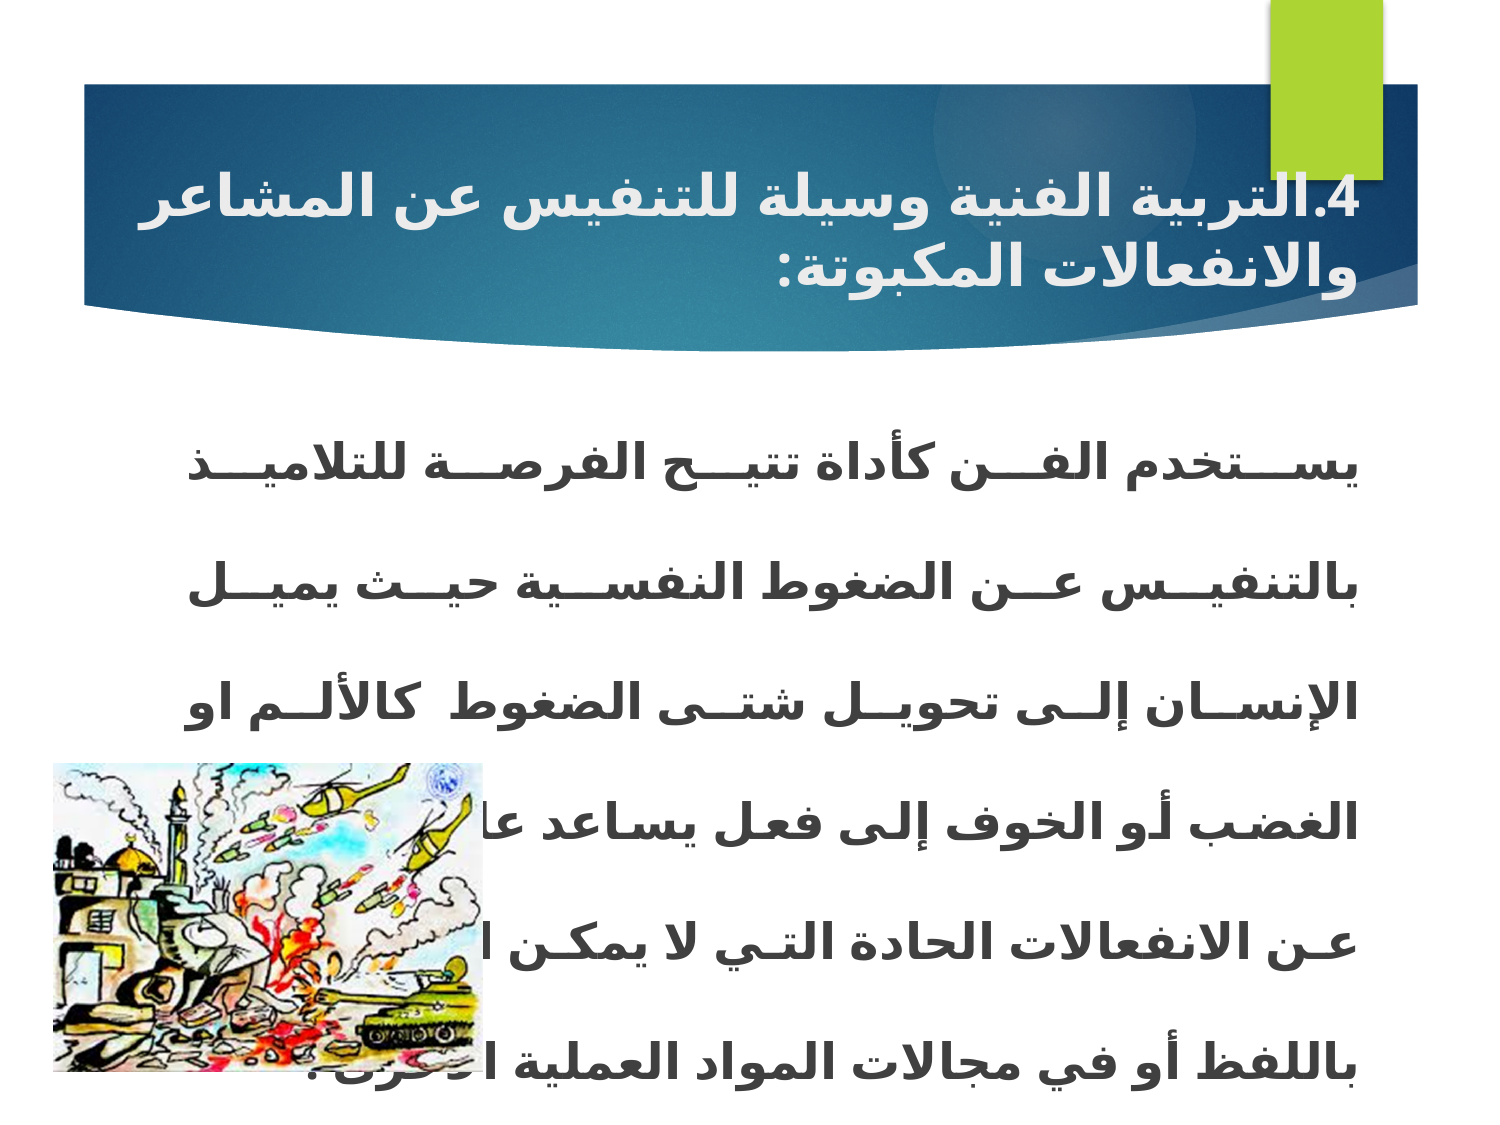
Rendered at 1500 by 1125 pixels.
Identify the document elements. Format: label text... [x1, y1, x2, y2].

picture [52, 763, 484, 1072]
title 4.التربية الفنية وسيلة للتنفيس عن المشاعر والانفعالات المكبوتة: [88, 205, 1376, 322]
list يستخدم الفن كأداة تتيح الفرصة للتلاميذ بالتنفيس عن الضغوط النفسية حيث يميل الإنسان إلى تحويل شتى الضغوط كالألم او الغضب أو الخوف إلى فعل يساعد على التخفيف عن الانفعالات الحادة التي لا يمكن التعبير عنها باللفظ أو في مجالات المواد العملية الأخرى . [171, 361, 1376, 918]
